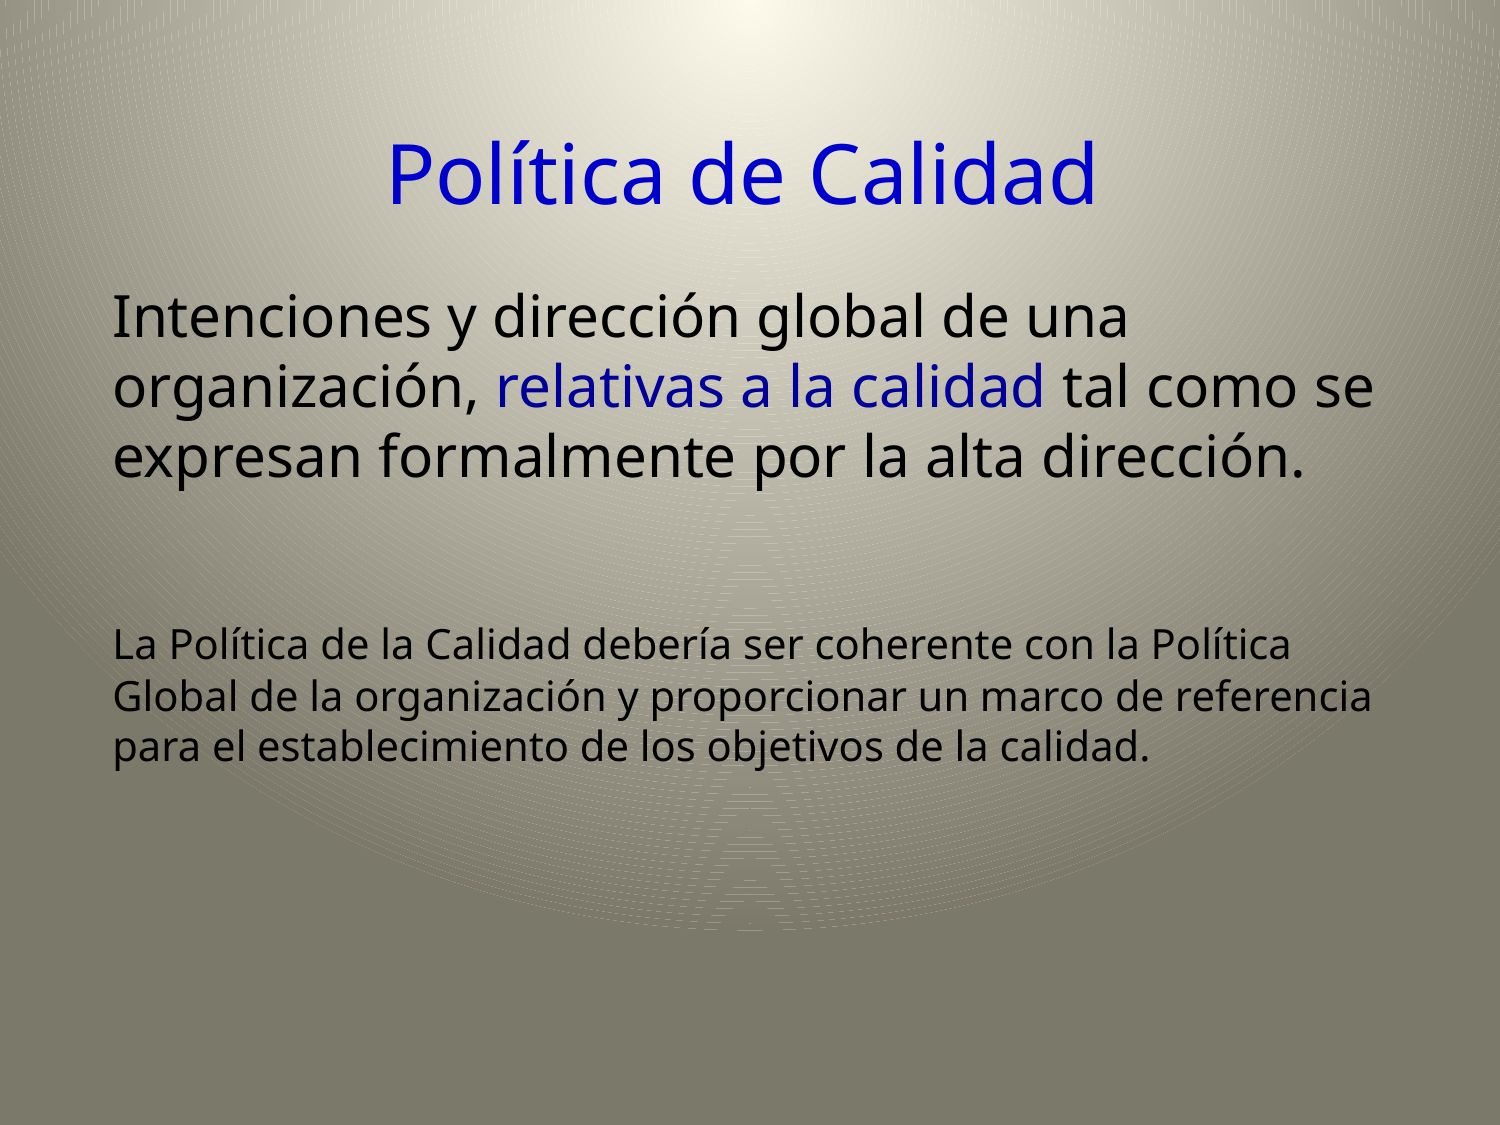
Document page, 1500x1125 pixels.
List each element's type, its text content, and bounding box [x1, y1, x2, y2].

text_box Política de Calidad Intenciones y dirección global de una organización, relativas a la calidad tal como se expresan formalmente por la alta dirección. La Política de la Calidad debería ser coherente con la Política Global de la organización y proporcionar un marco de referencia para el establecimiento de los objetivos de la calidad. [41, 113, 1424, 905]
